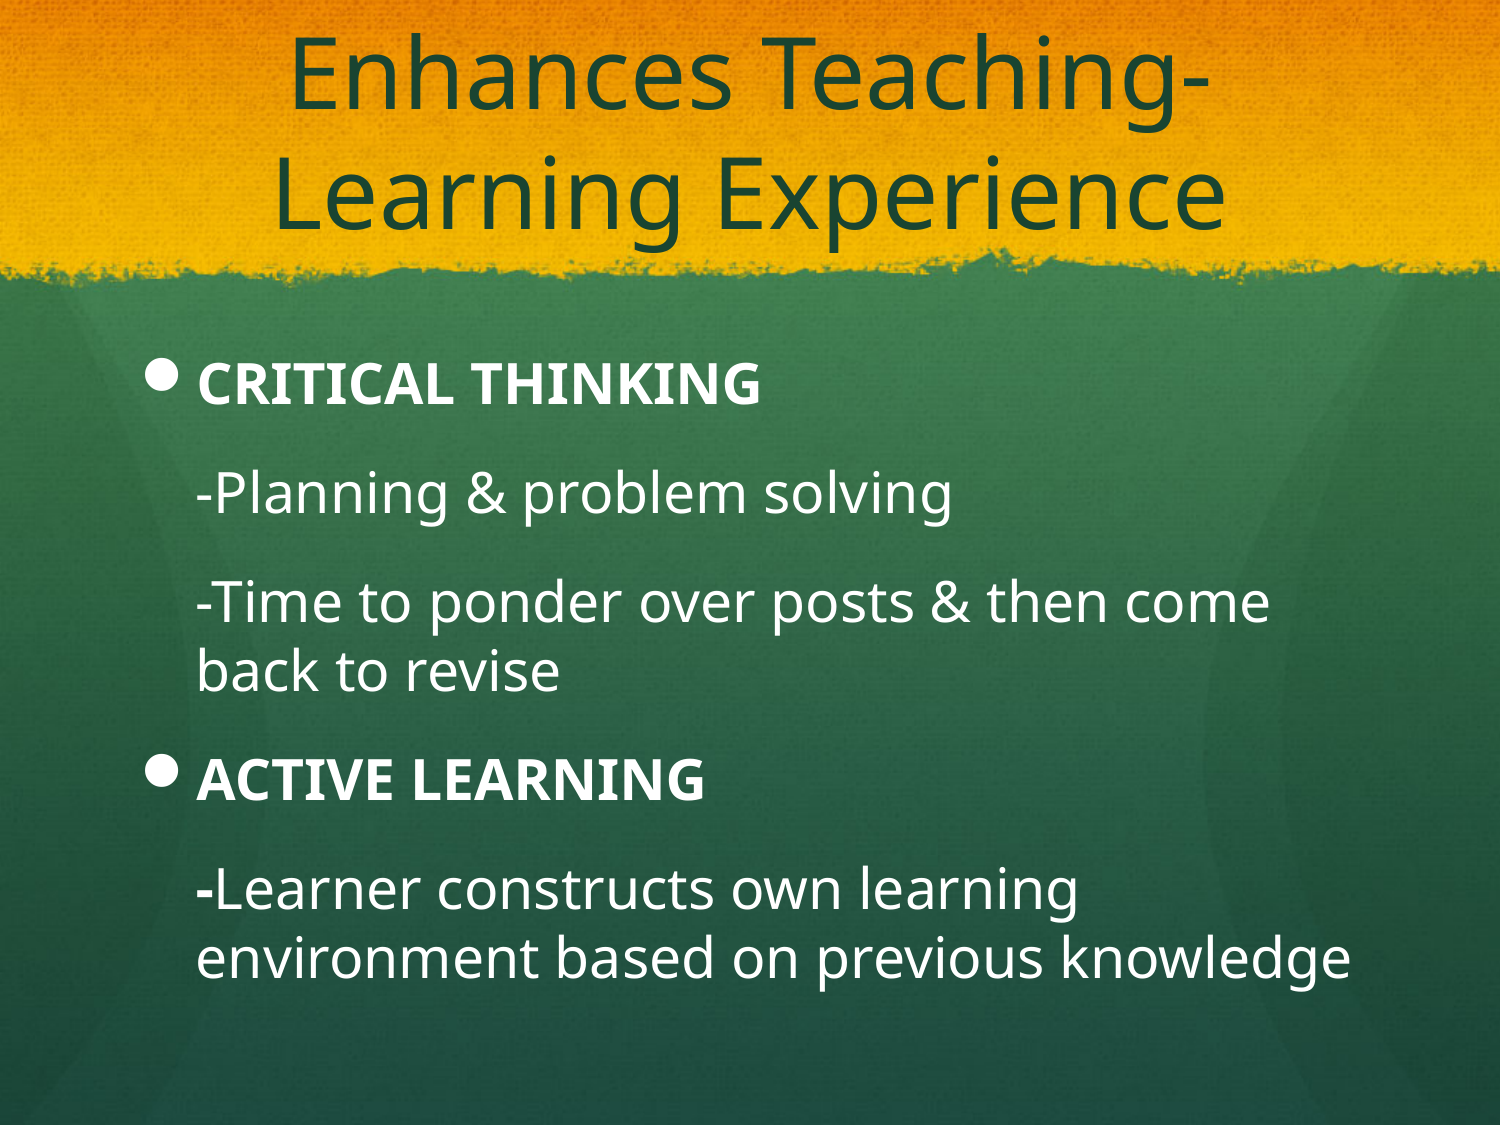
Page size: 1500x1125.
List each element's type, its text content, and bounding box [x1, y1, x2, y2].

list CRITICAL THINKING -Planning & problem solving -Time to ponder over posts & then come back to revise ACTIVE LEARNING -Learner constructs own learning environment based on previous knowledge [125, 339, 1375, 1026]
title Enhances Teaching-Learning Experience [125, 13, 1375, 246]
picture [0, 0, 1500, 1125]
